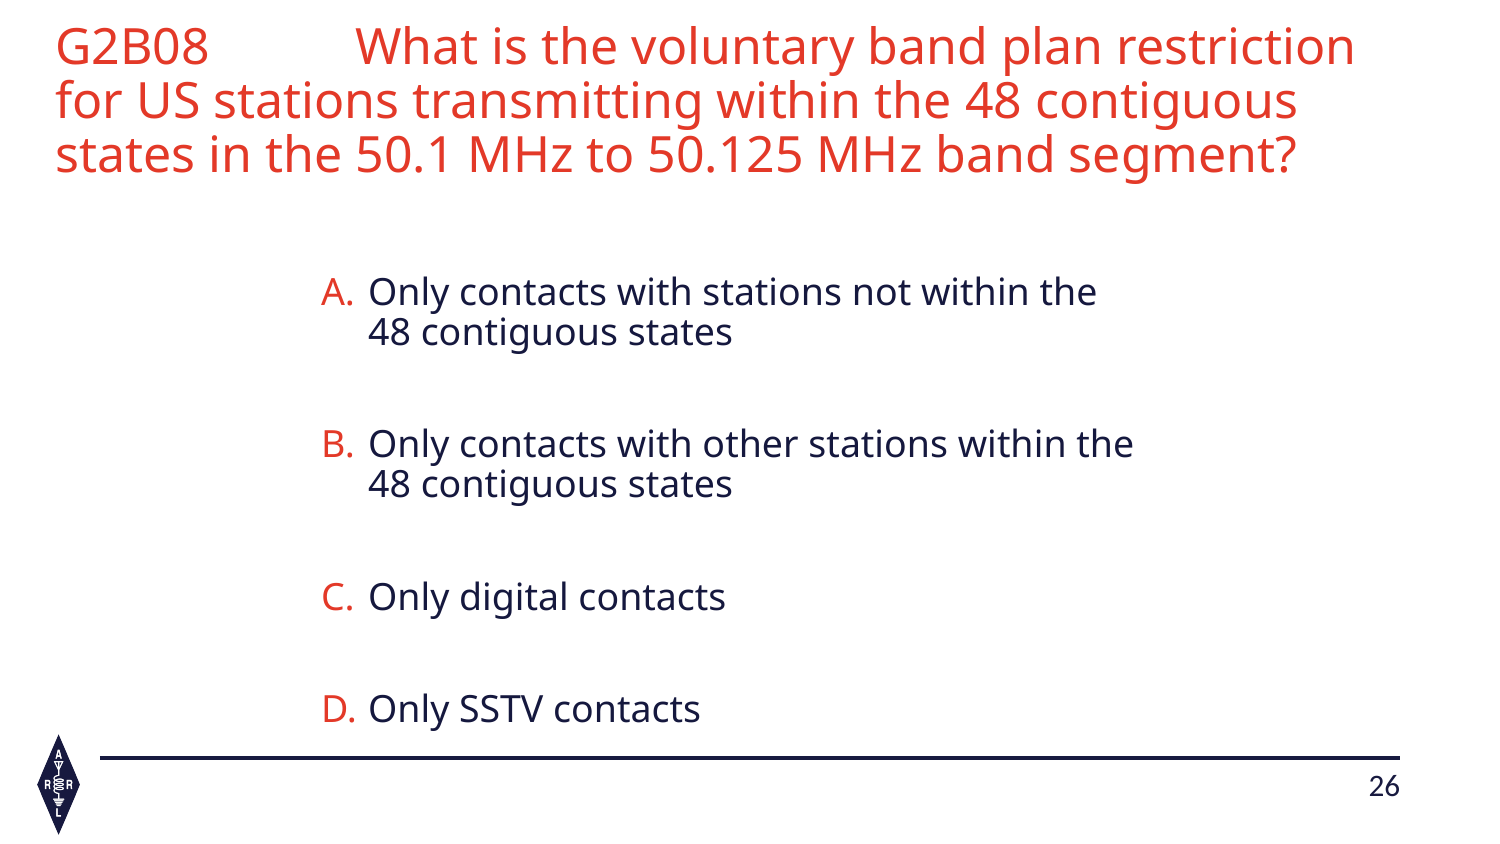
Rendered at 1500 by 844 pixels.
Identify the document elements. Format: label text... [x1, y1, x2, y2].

title G2B08 What is the voluntary band plan restriction for US stations transmitting within the 48 contiguous states in the 50.1 MHz to 50.125 MHz band segment? [55, 15, 1402, 210]
picture [37, 734, 80, 835]
slide_number 26 [1302, 761, 1400, 807]
list Only contacts with stations not within the 48 contiguous states Only contacts with other stations within the 48 contiguous states Only digital contacts Only SSTV contacts [321, 266, 1137, 706]
